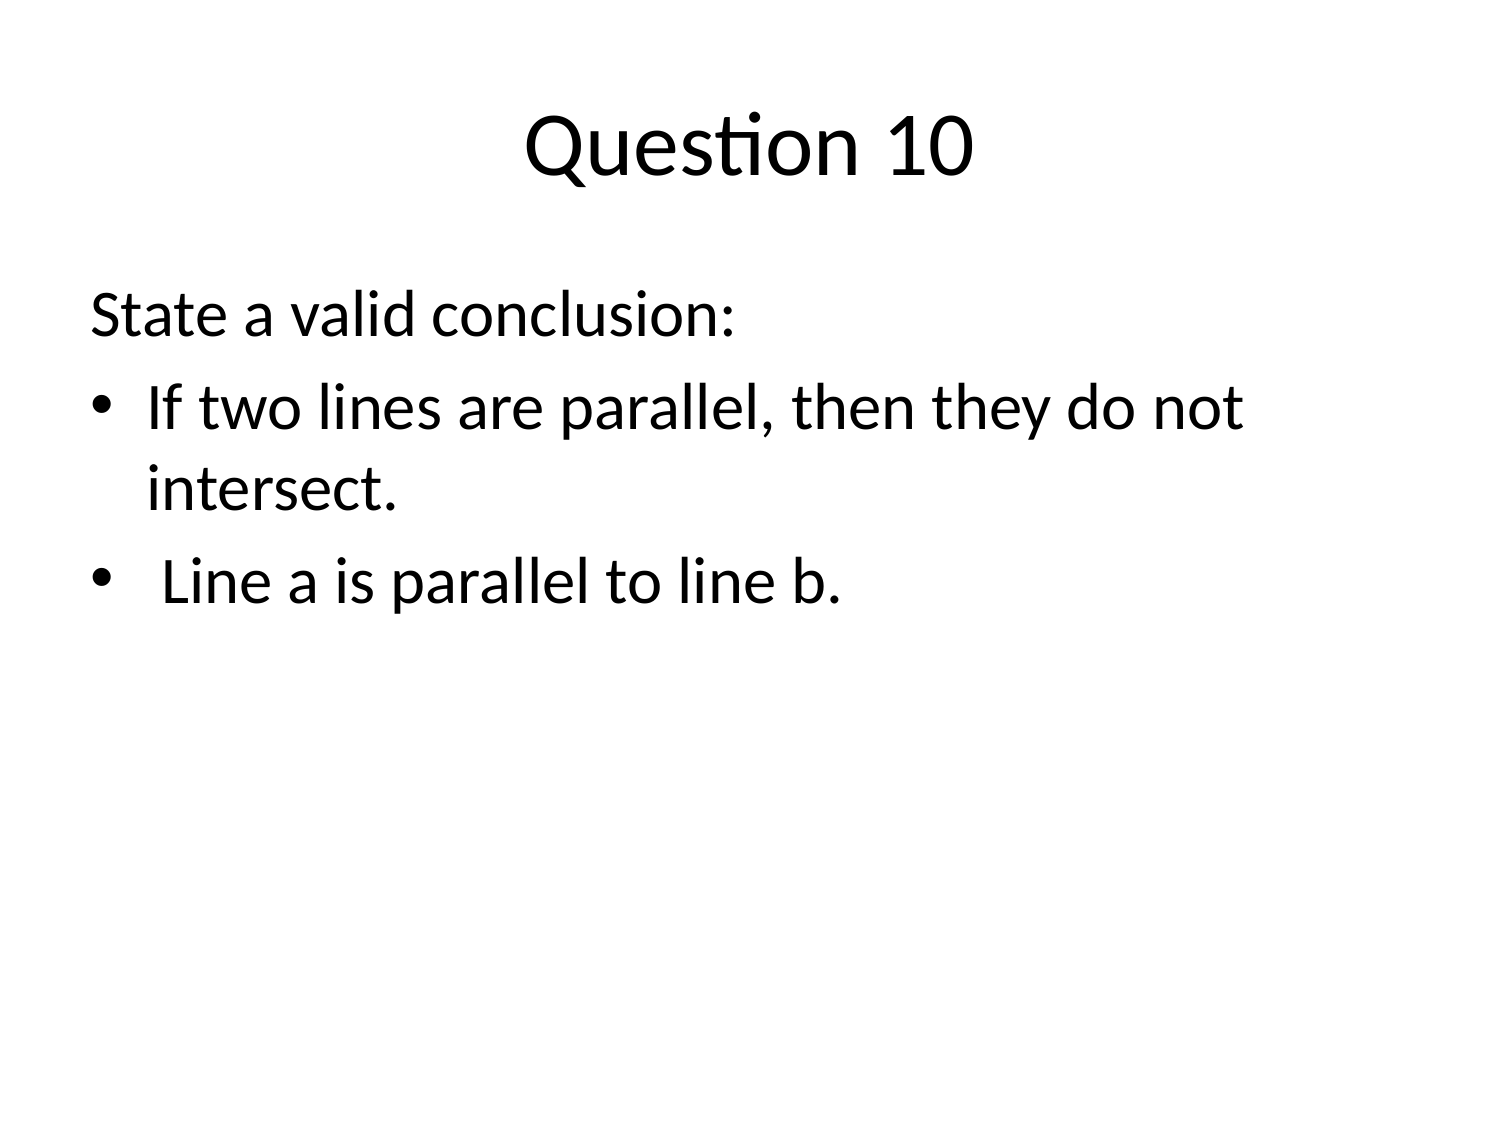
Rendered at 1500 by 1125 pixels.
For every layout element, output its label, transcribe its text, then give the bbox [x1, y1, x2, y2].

list State a valid conclusion: If two lines are parallel, then they do not intersect. Line a is parallel to line b. [75, 262, 1425, 1005]
title Question 10 [75, 45, 1425, 233]
